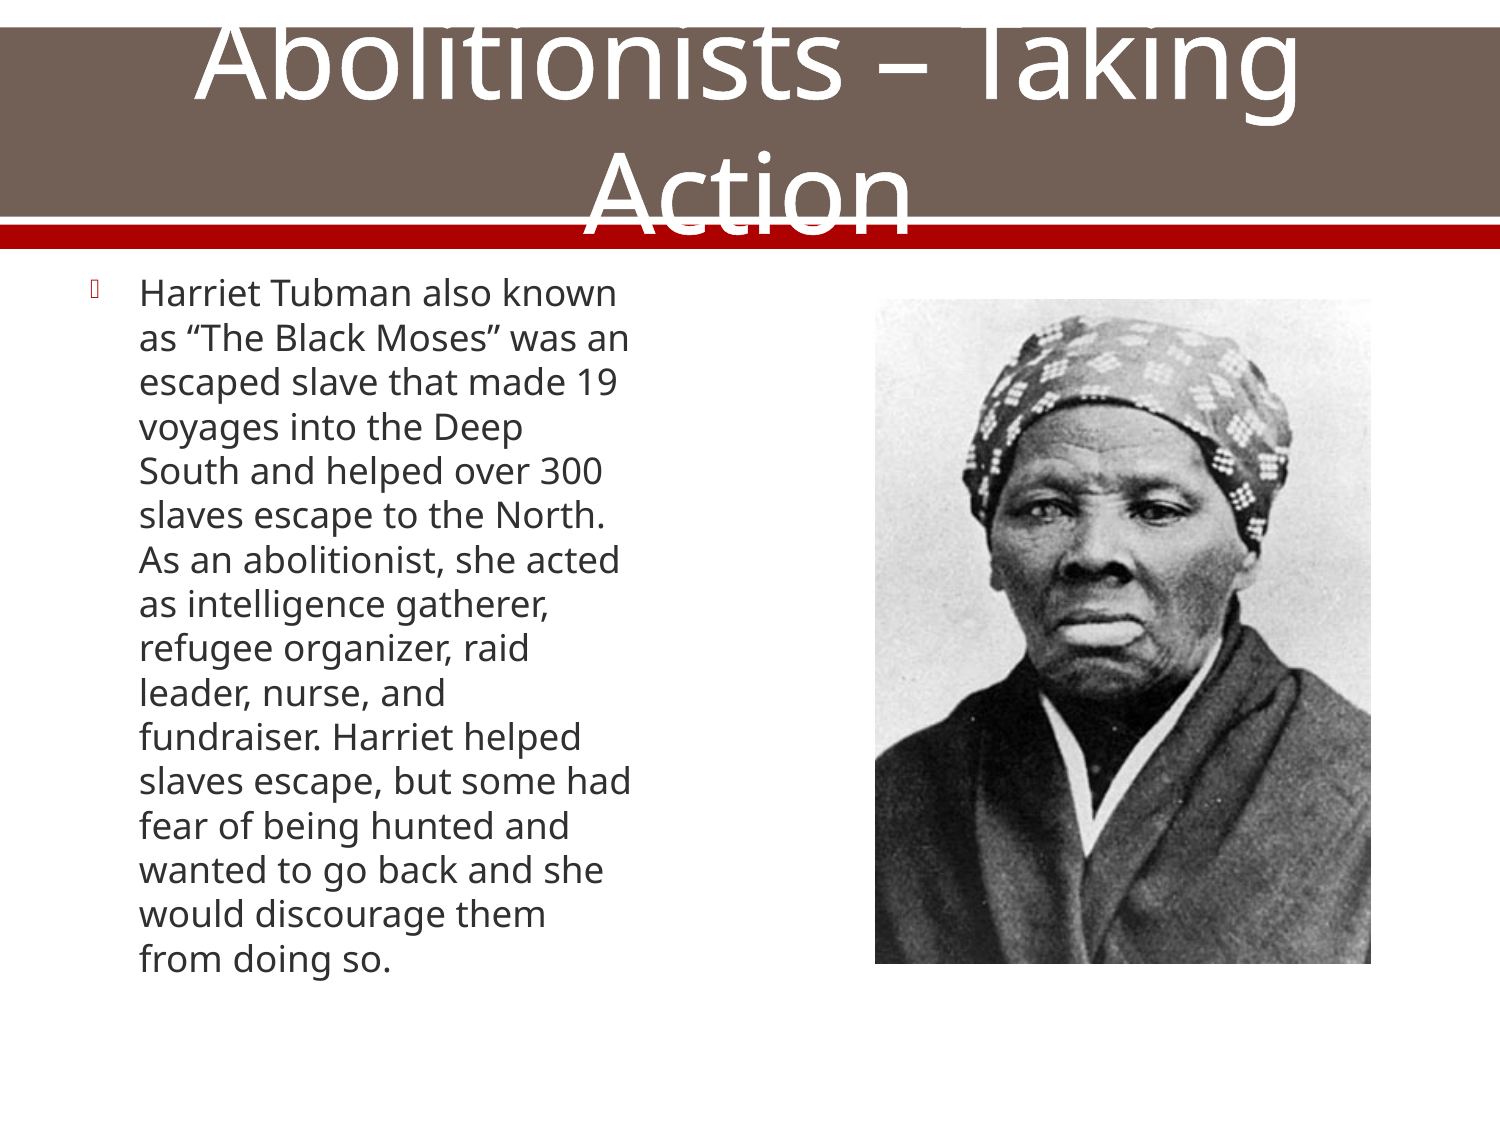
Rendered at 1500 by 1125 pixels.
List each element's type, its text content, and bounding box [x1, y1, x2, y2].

list Harriet Tubman also known as “The Black Moses” was an escaped slave that made 19 voyages into the Deep South and helped over 300 slaves escape to the North. As an abolitionist, she acted as intelligence gatherer, refugee organizer, raid leader, nurse, and fundraiser. Harriet helped slaves escape, but some had fear of being hunted and wanted to go back and she would discourage them from doing so. [75, 262, 650, 1005]
title Abolitionists – Taking Action [75, 29, 1425, 213]
picture [874, 299, 1371, 965]
